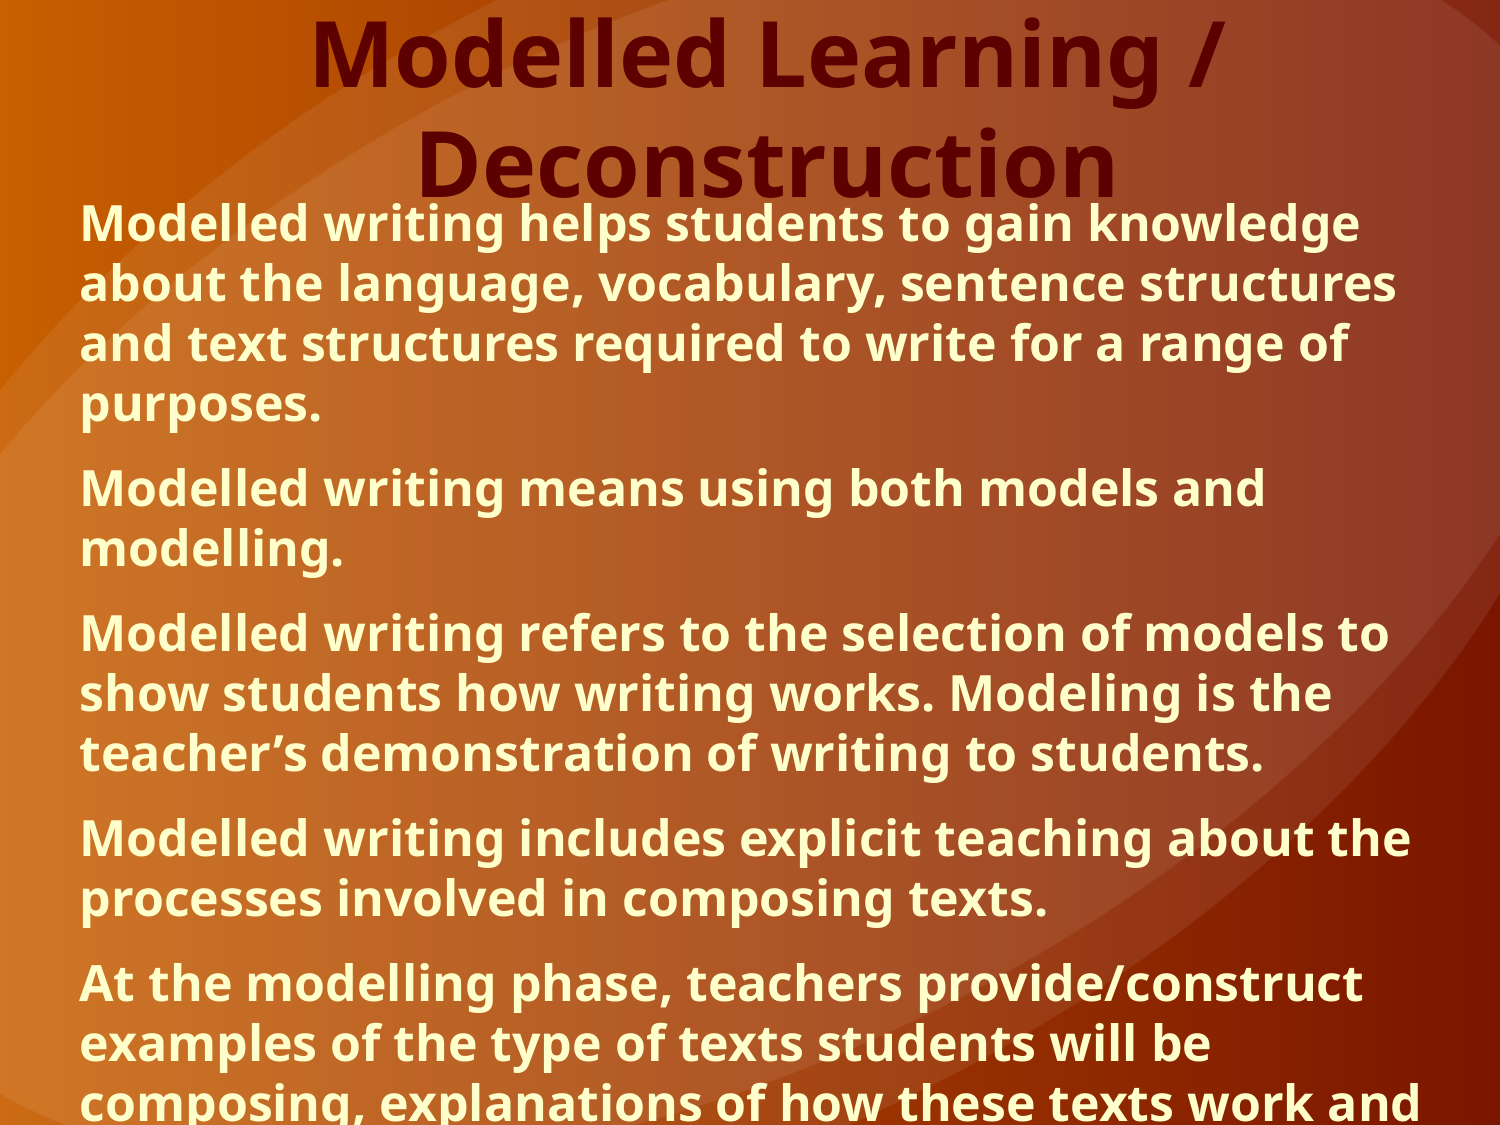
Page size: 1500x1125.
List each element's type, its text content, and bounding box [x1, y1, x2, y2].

text_box Modelled Learning / Deconstruction [35, 30, 1500, 181]
picture [0, 0, 1500, 1125]
text_box Modelled writing helps students to gain knowledge about the language, vocabulary, sentence structures and text structures required to write for a range of purposes. Modelled writing means using both models and modelling. Modelled writing refers to the selection of models to show students how writing works. Modeling is the teacher’s demonstration of writing to students. Modelled writing includes explicit teaching about the processes involved in composing texts. At the modelling phase, teachers provide/construct examples of the type of texts students will be composing, explanations of how these texts work and structured demonstrations of what efficient writers know and do. [64, 184, 1441, 1125]
